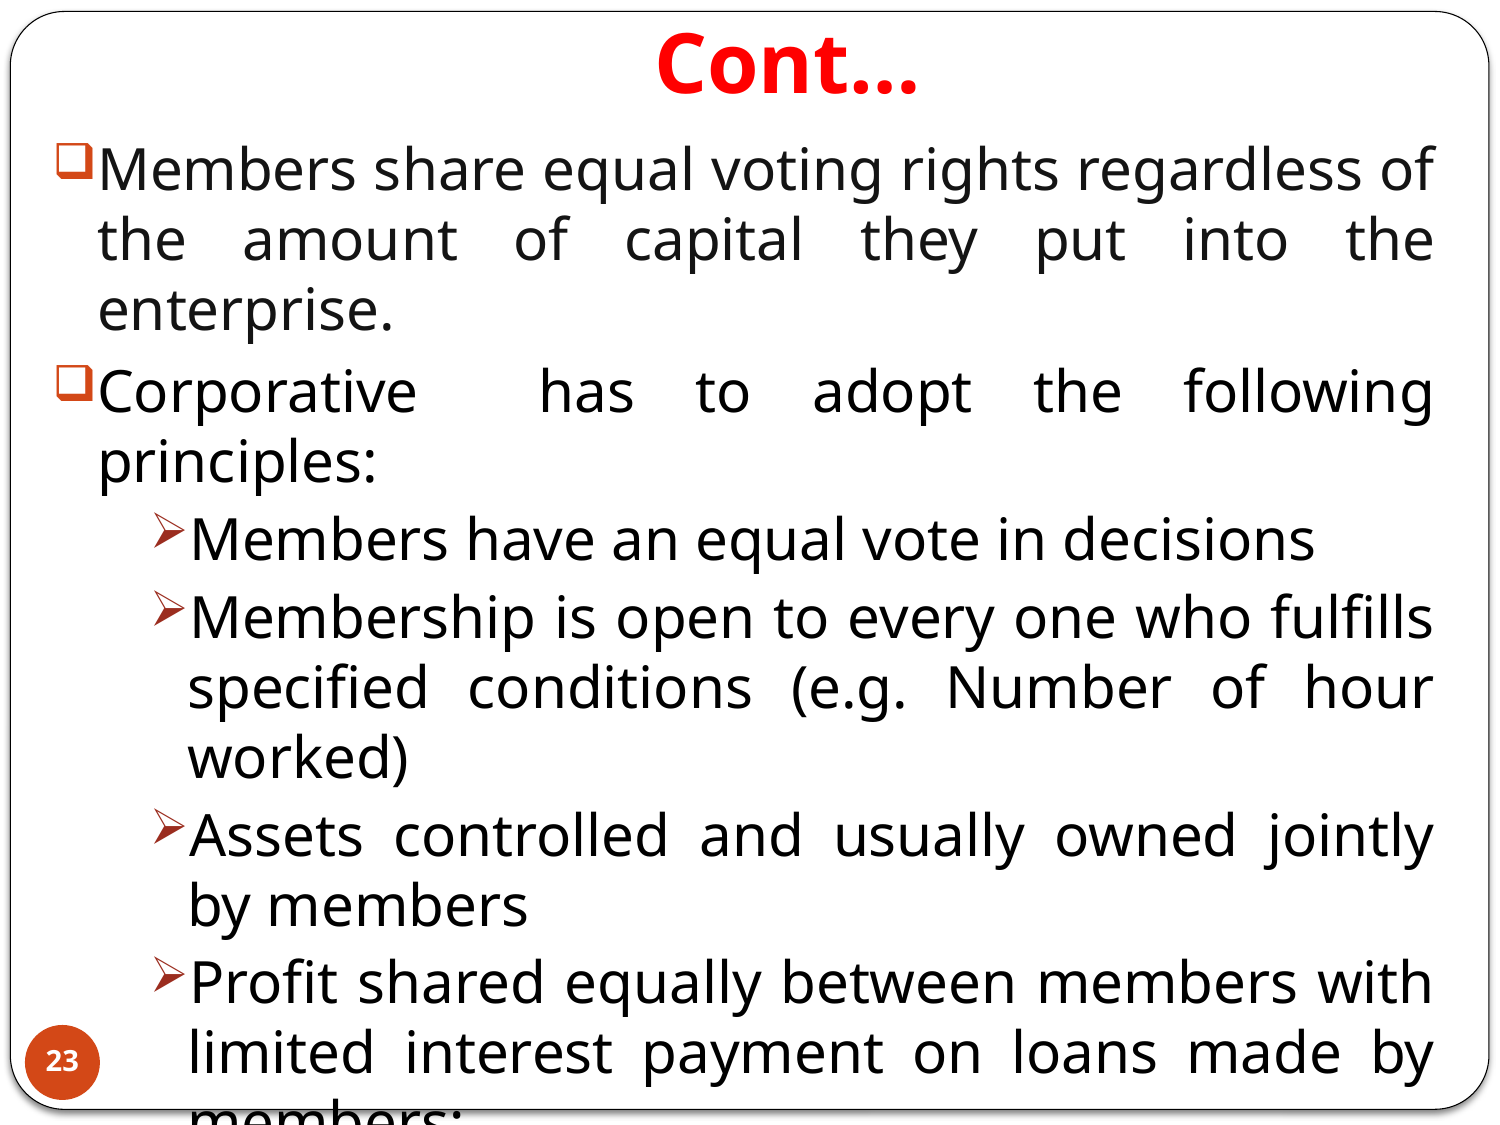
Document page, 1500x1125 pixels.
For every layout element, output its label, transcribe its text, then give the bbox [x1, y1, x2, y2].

list Members share equal voting rights regardless of the amount of capital they put into the enterprise. Corporative has to adopt the following principles: Members have an equal vote in decisions Membership is open to every one who fulfills specified conditions (e.g. Number of hour worked) Assets controlled and usually owned jointly by members Profit shared equally between members with limited interest payment on loans made by members; Members benefit from participation, not investment [37, 125, 1450, 1075]
title Cont… [150, 24, 1425, 125]
slide_number 23 [24, 1024, 100, 1100]
